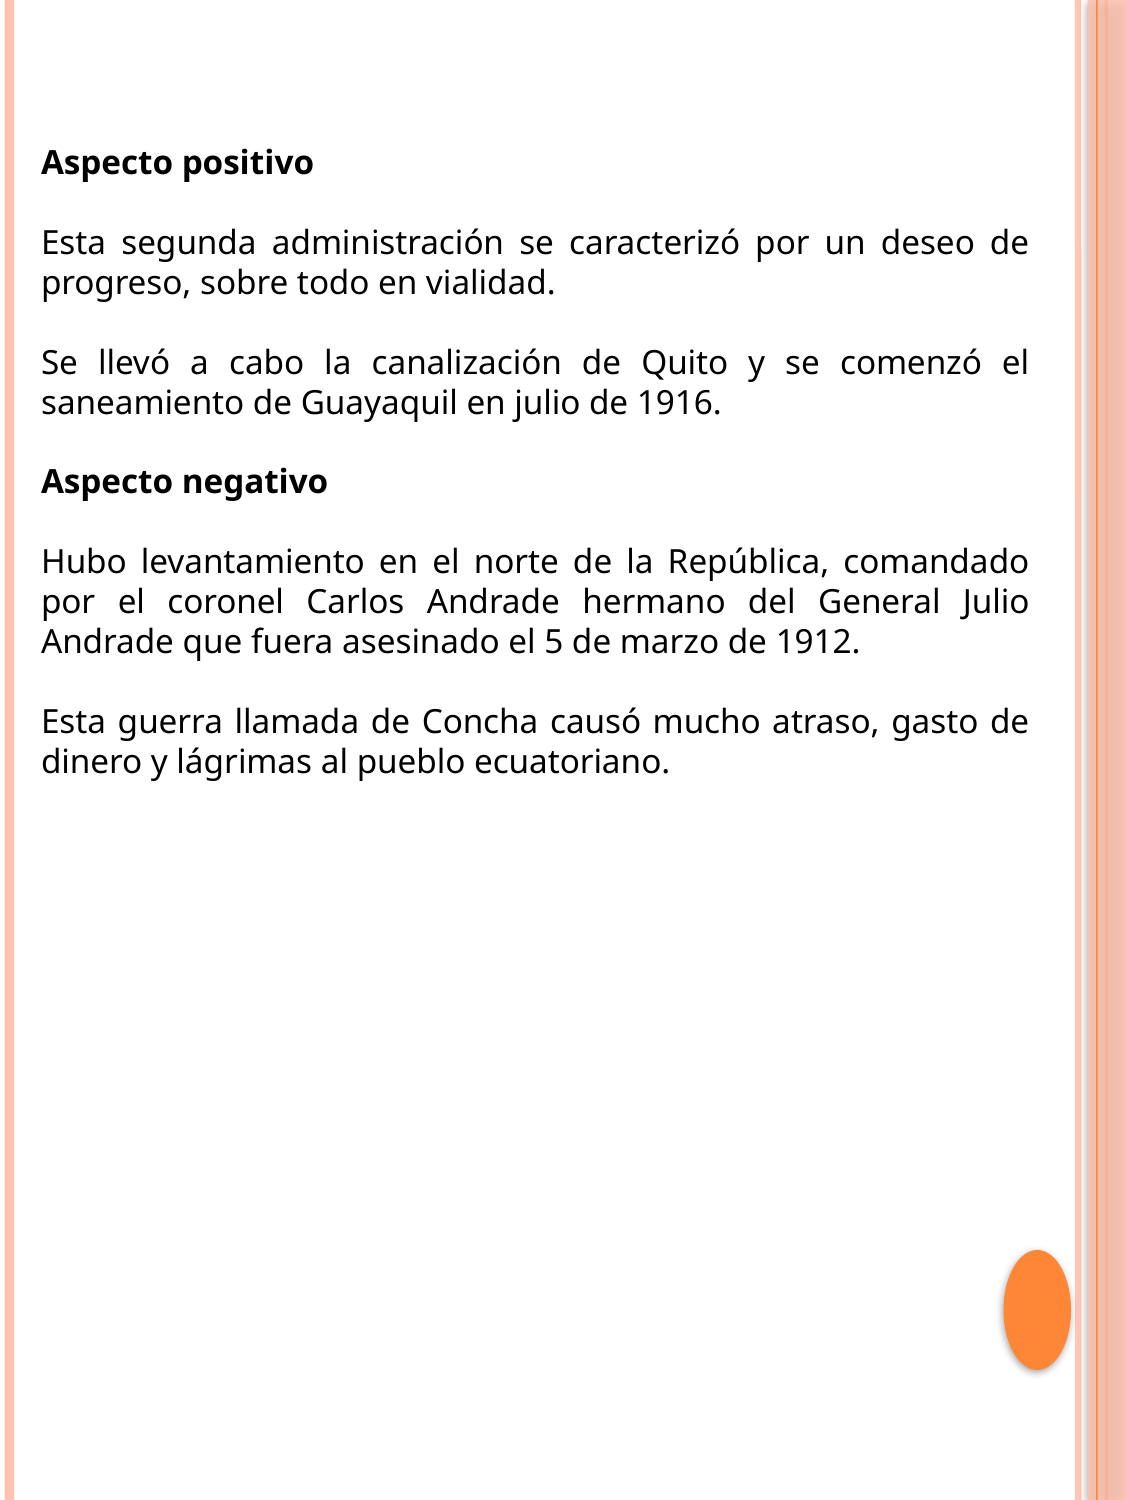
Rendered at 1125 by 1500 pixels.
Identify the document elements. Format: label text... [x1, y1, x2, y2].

text_box Aspecto positivo Esta segunda administración se caracterizó por un deseo de progreso, sobre todo en vialidad. Se llevó a cabo la canalización de Quito y se comenzó el saneamiento de Guayaquil en julio de 1916. Aspecto negativo Hubo levantamiento en el norte de la República, comandado por el coronel Carlos Andrade hermano del General Julio Andrade que fuera asesinado el 5 de marzo de 1912. Esta guerra llamada de Concha causó mucho atraso, gasto de dinero y lágrimas al pueblo ecuatoriano. [26, 133, 1046, 788]
